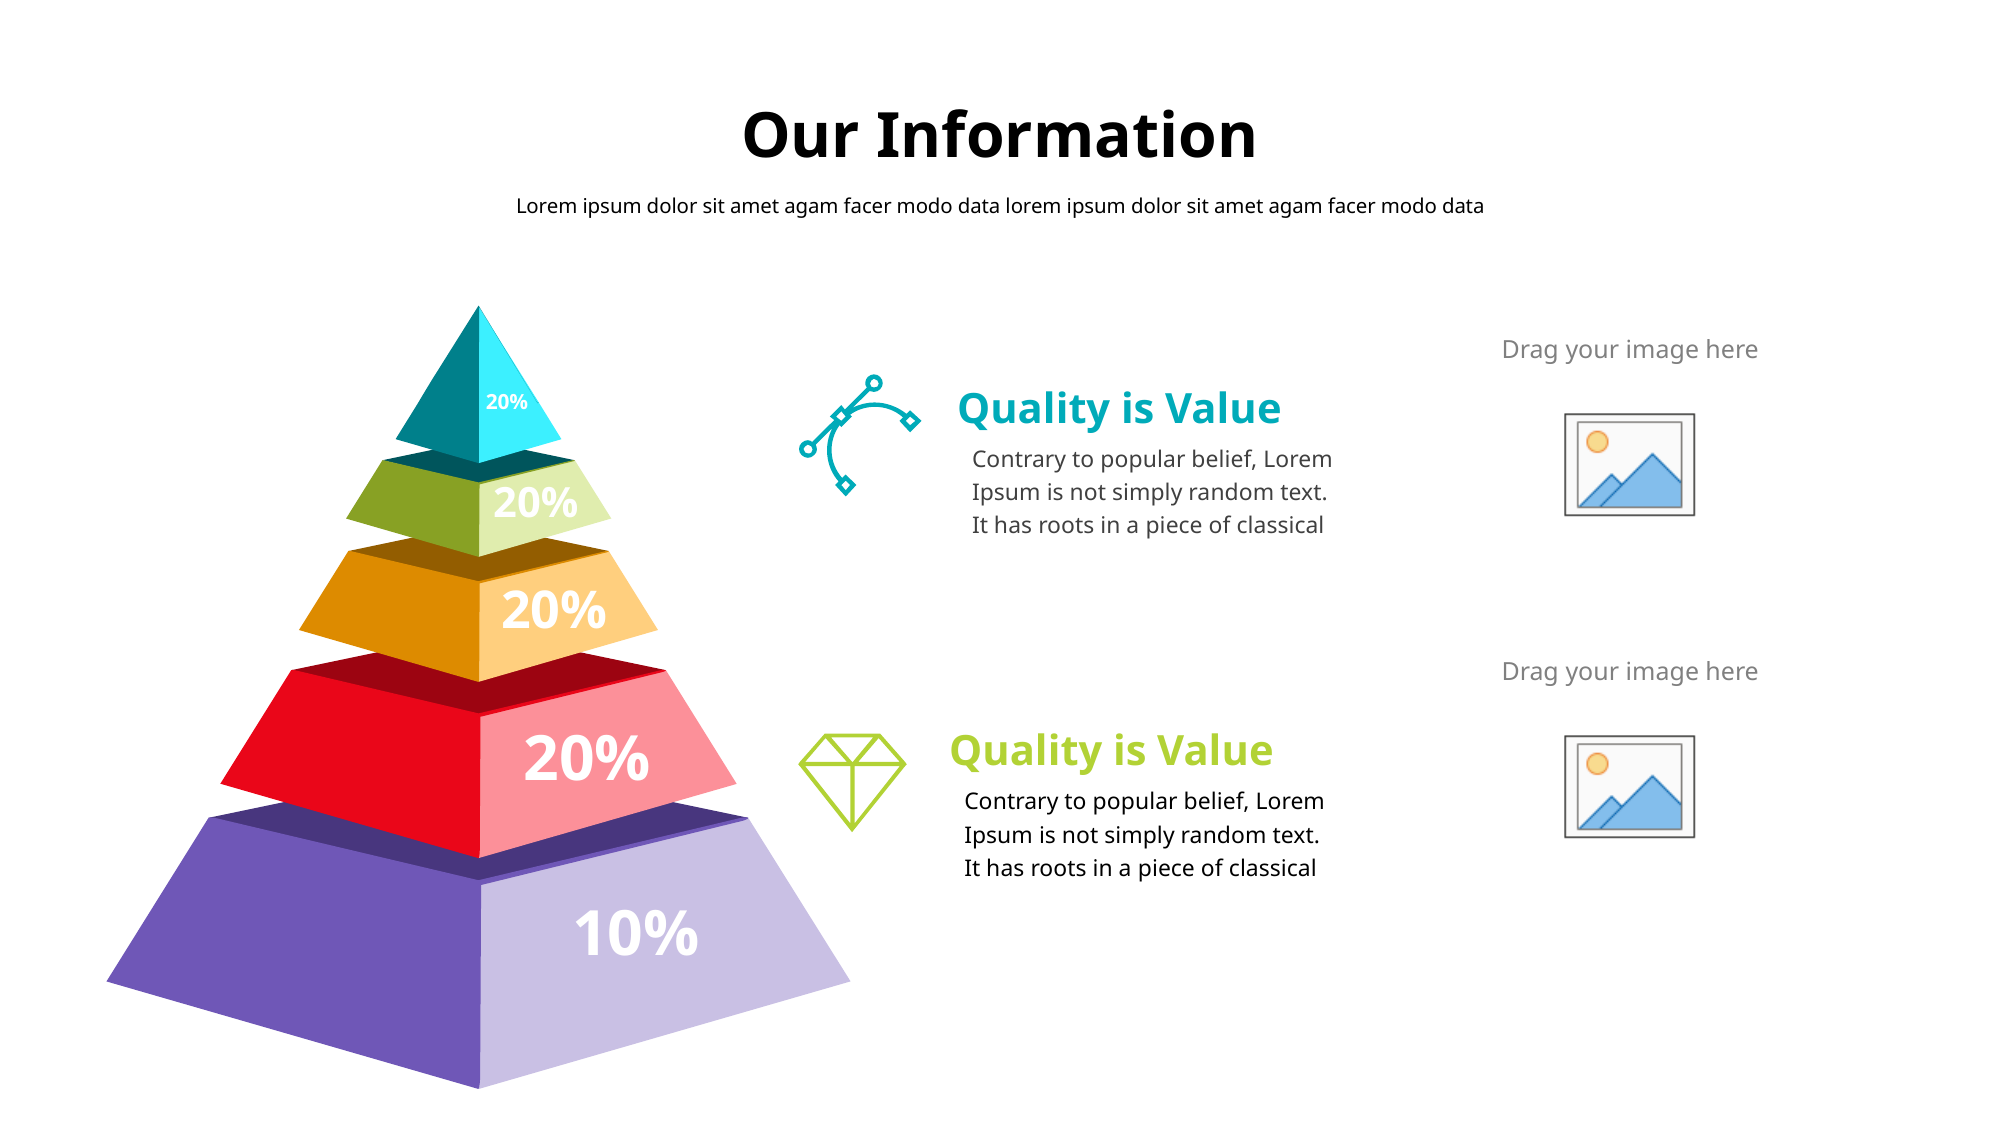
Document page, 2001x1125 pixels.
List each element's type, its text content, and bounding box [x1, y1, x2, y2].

text_box Lorem ipsum dolor sit amet agam facer modo data lorem ipsum dolor sit amet agam facer modo data [137, 186, 1863, 227]
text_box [106, 305, 1121, 1089]
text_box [798, 716, 1344, 890]
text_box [798, 374, 1352, 548]
picture [1398, 647, 1863, 927]
text_box Our Information [137, 78, 1863, 186]
picture [1398, 325, 1863, 605]
